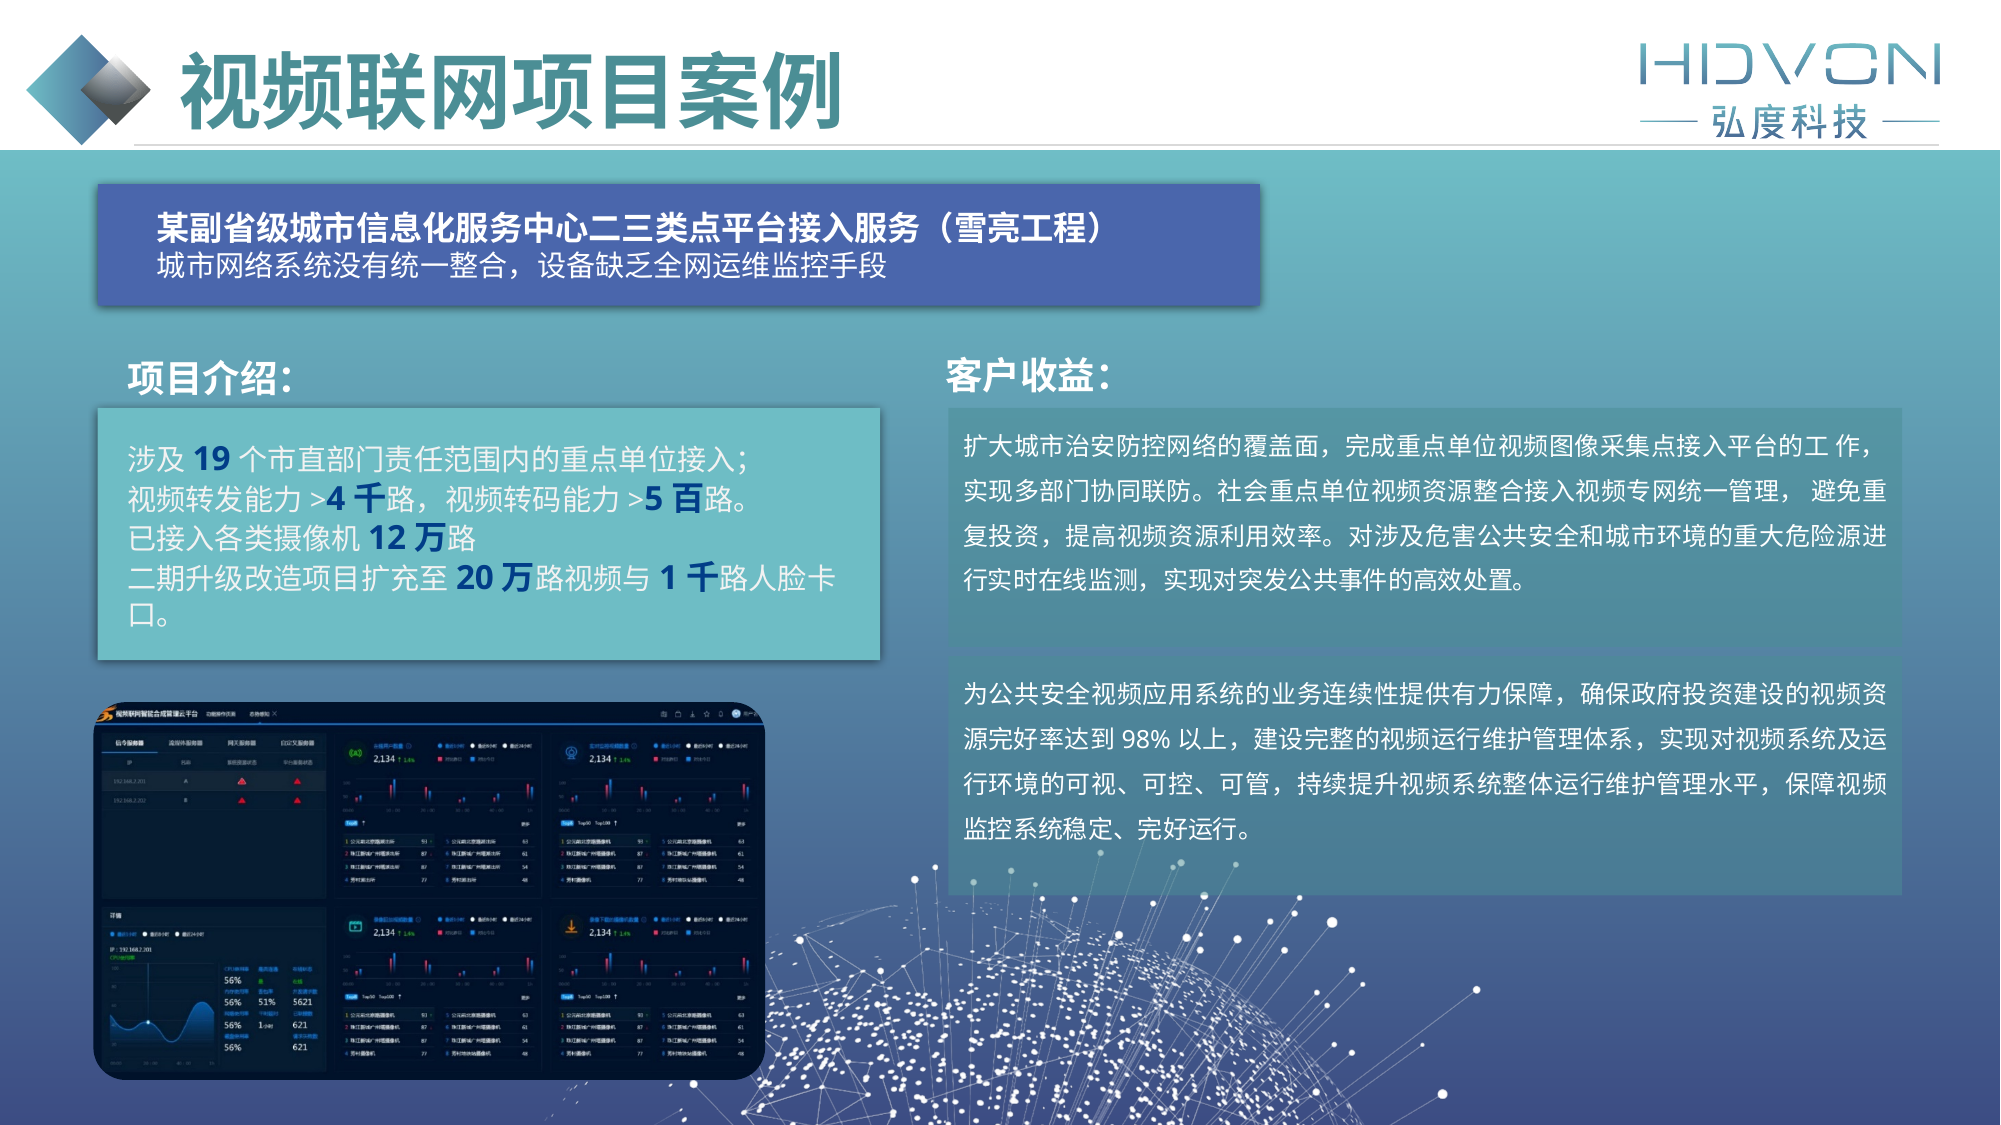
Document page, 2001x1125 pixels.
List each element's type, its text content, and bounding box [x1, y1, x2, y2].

picture [1640, 43, 1940, 139]
text_box 扩大城市治安防控网络的覆盖面，完成重点单位视频图像采集点接入平台的工 作，实现多部门协同联防。社会重点单位视频资源整合接入视频专网统一管理， 避免重复投资，提高视频资源利用效率。对涉及危害公共安全和城市环境的重大危险源进行实时在线监测，实现对突发公共事件的高效处置。 [948, 407, 1903, 647]
text_box 涉及19个市直部门责任范围内的重点单位接入； 视频转发能力>4千路，视频转码能力>5百路。 已接入各类摄像机12万路 二期升级改造项目扩充至20万路视频与1千路人脸卡口。 [97, 407, 881, 661]
text_box 某副省级城市信息化服务中心二三类点平台接入服务（雪亮工程） 城市网络系统没有统一整合，设备缺乏全网运维监控手段 [97, 184, 1260, 306]
text_box 项目介绍： [112, 347, 331, 407]
text_box 为公共安全视频应用系统的业务连续性提供有力保障，确保政府投资建设的视频资源完好率达到98%以上，建设完整的视频运行维护管理体系，实现对视频系统及运行环境的可视、可控、可管，持续提升视频系统整体运行维护管理水平，保障视频监控系统稳定、完好运行。 [948, 656, 1903, 896]
title 视频联网项目案例 [163, 42, 1486, 180]
text_box 客户收益： [930, 321, 1439, 405]
picture [93, 702, 1597, 1125]
